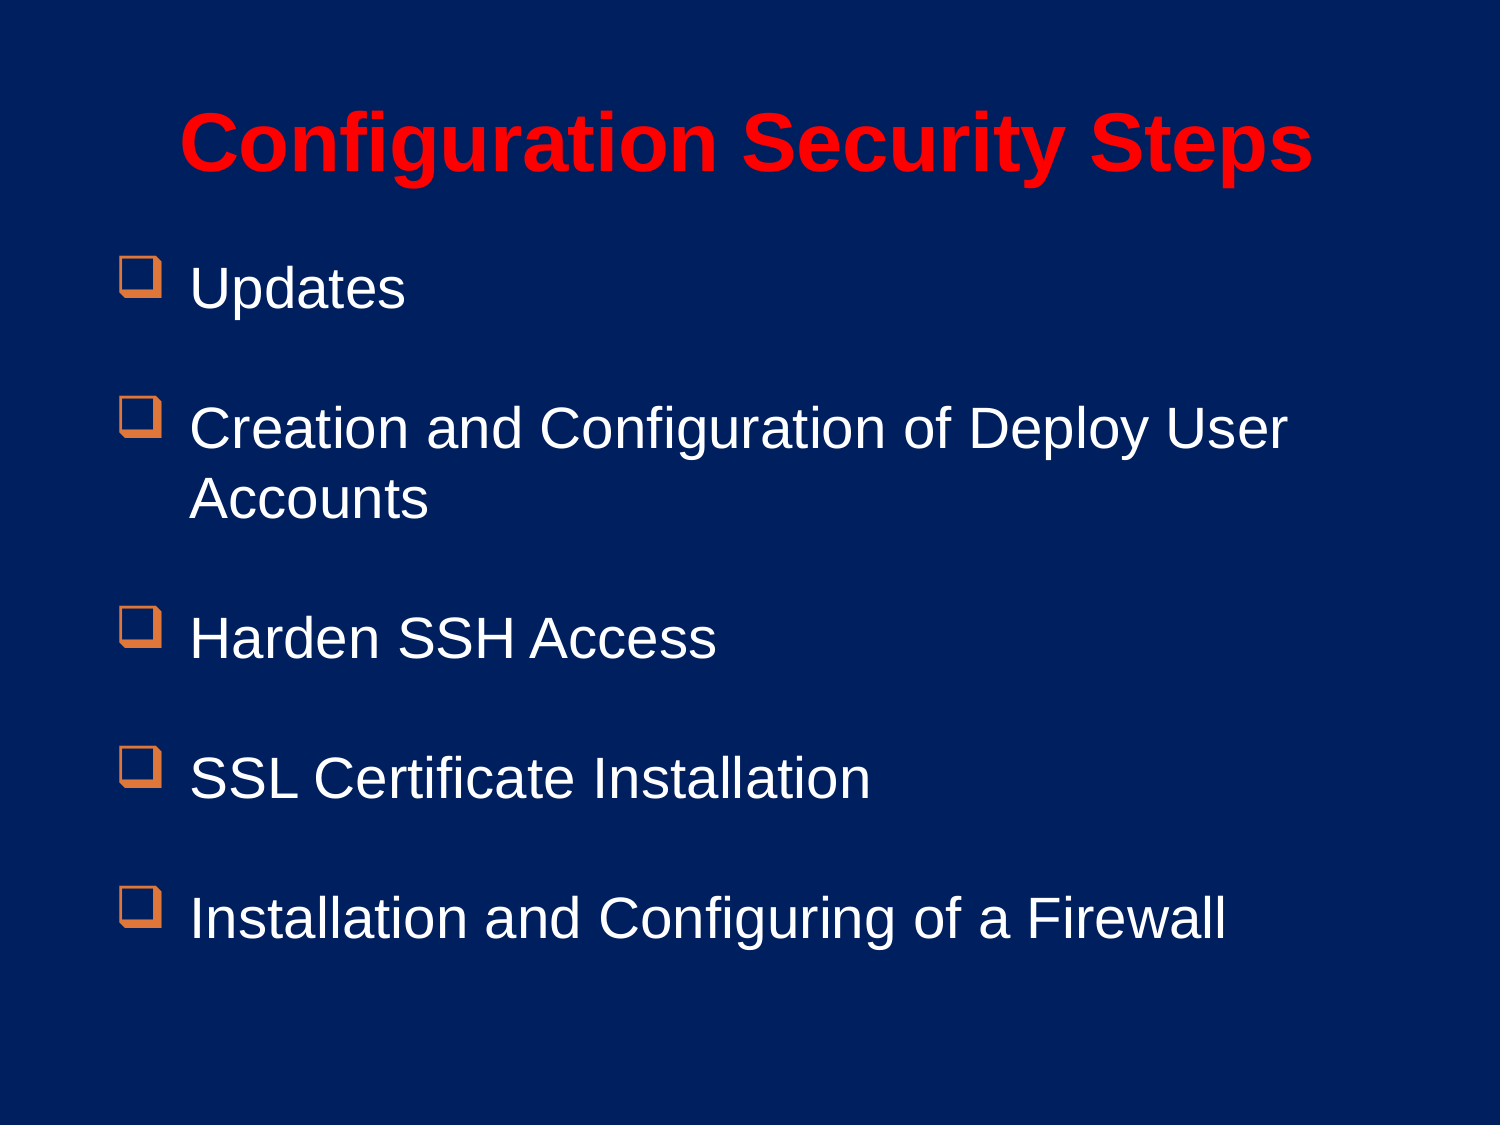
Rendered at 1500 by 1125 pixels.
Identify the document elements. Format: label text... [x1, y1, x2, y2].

text_box Configuration Security Steps [99, 87, 1392, 188]
text_box Updates Creation and Configuration of Deploy User Accounts Harden SSH Access SSL Certificate Installation Installation and Configuring of a Firewall [112, 249, 1463, 1020]
